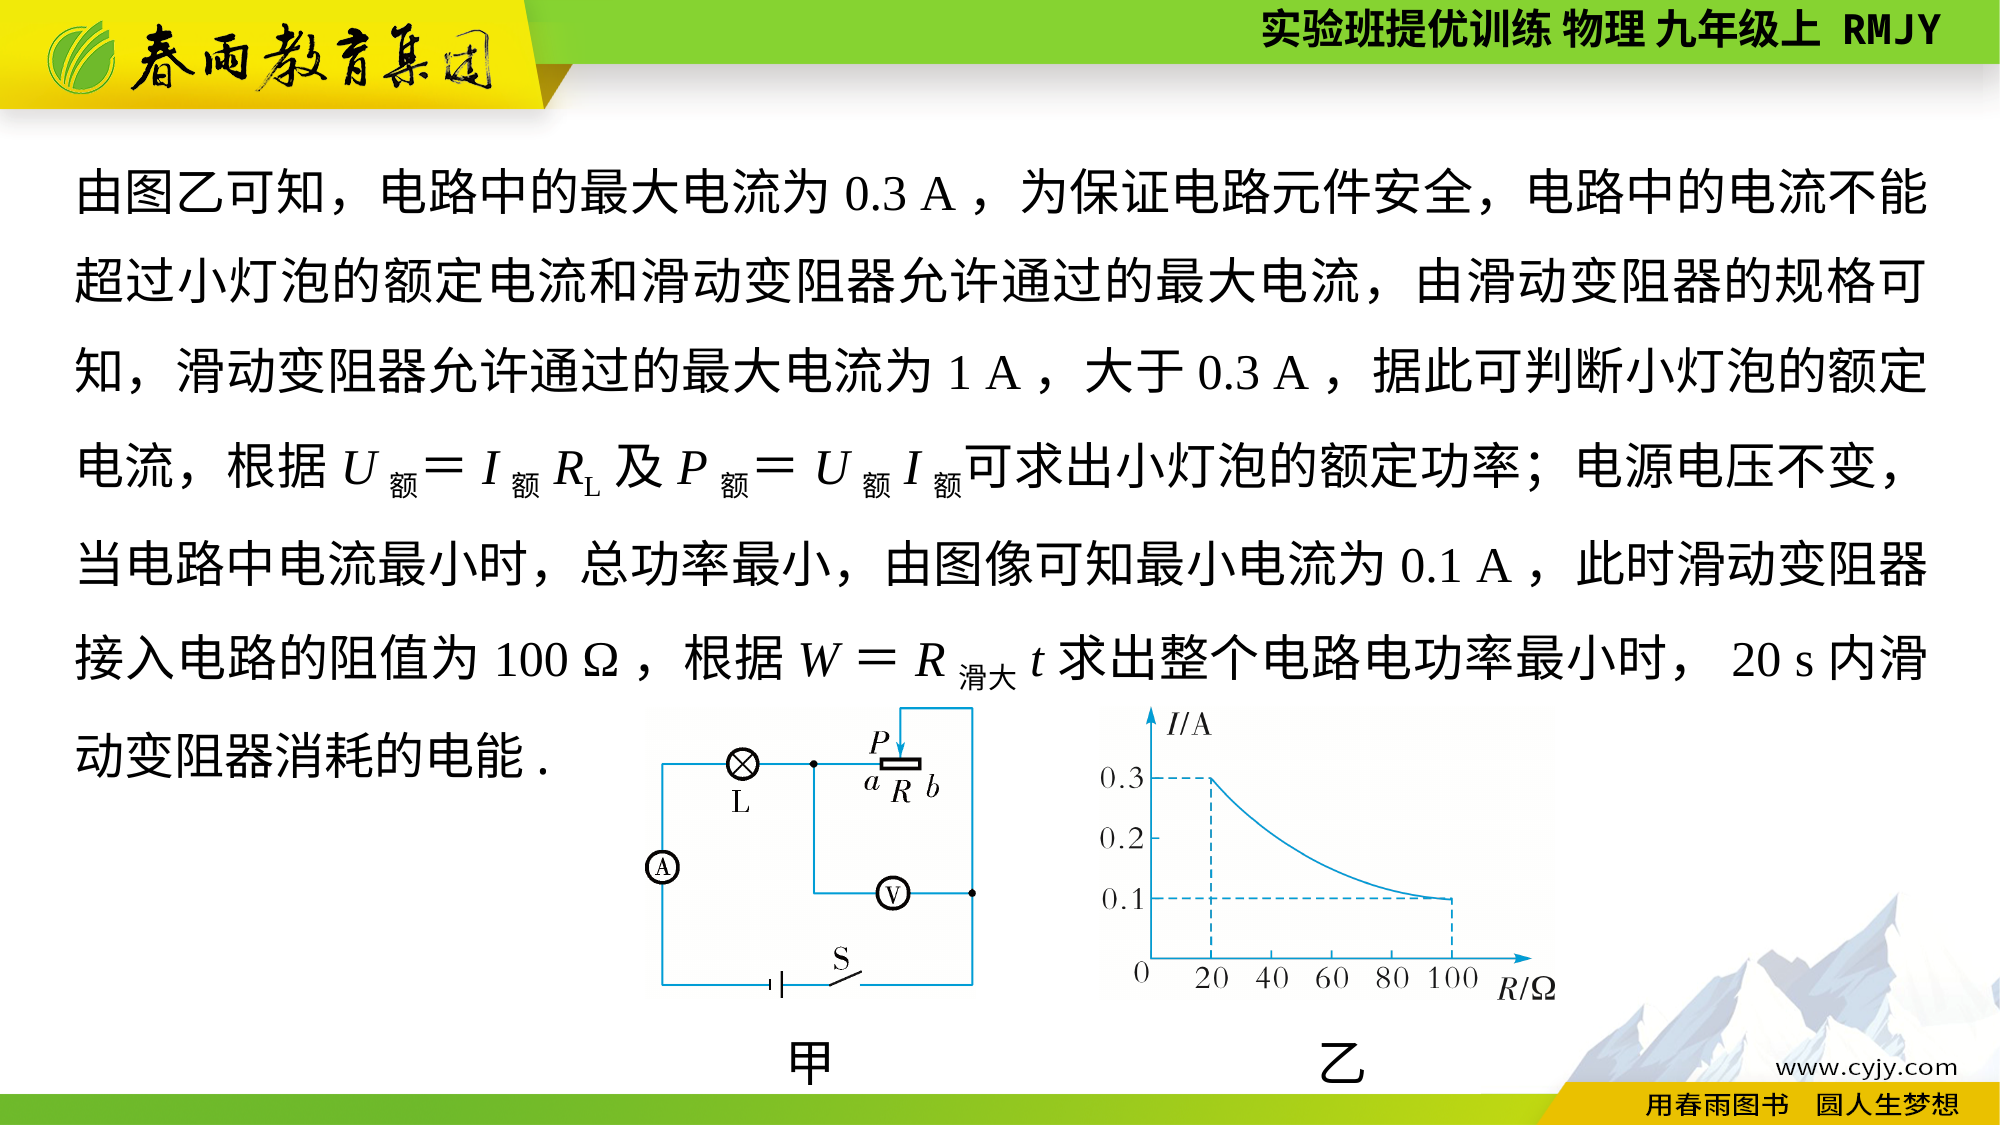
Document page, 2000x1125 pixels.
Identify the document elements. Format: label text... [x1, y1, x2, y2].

picture [0, 0, 2000, 1125]
text_box 乙 [1303, 1008, 1383, 1099]
text_box 甲 [770, 1007, 851, 1099]
